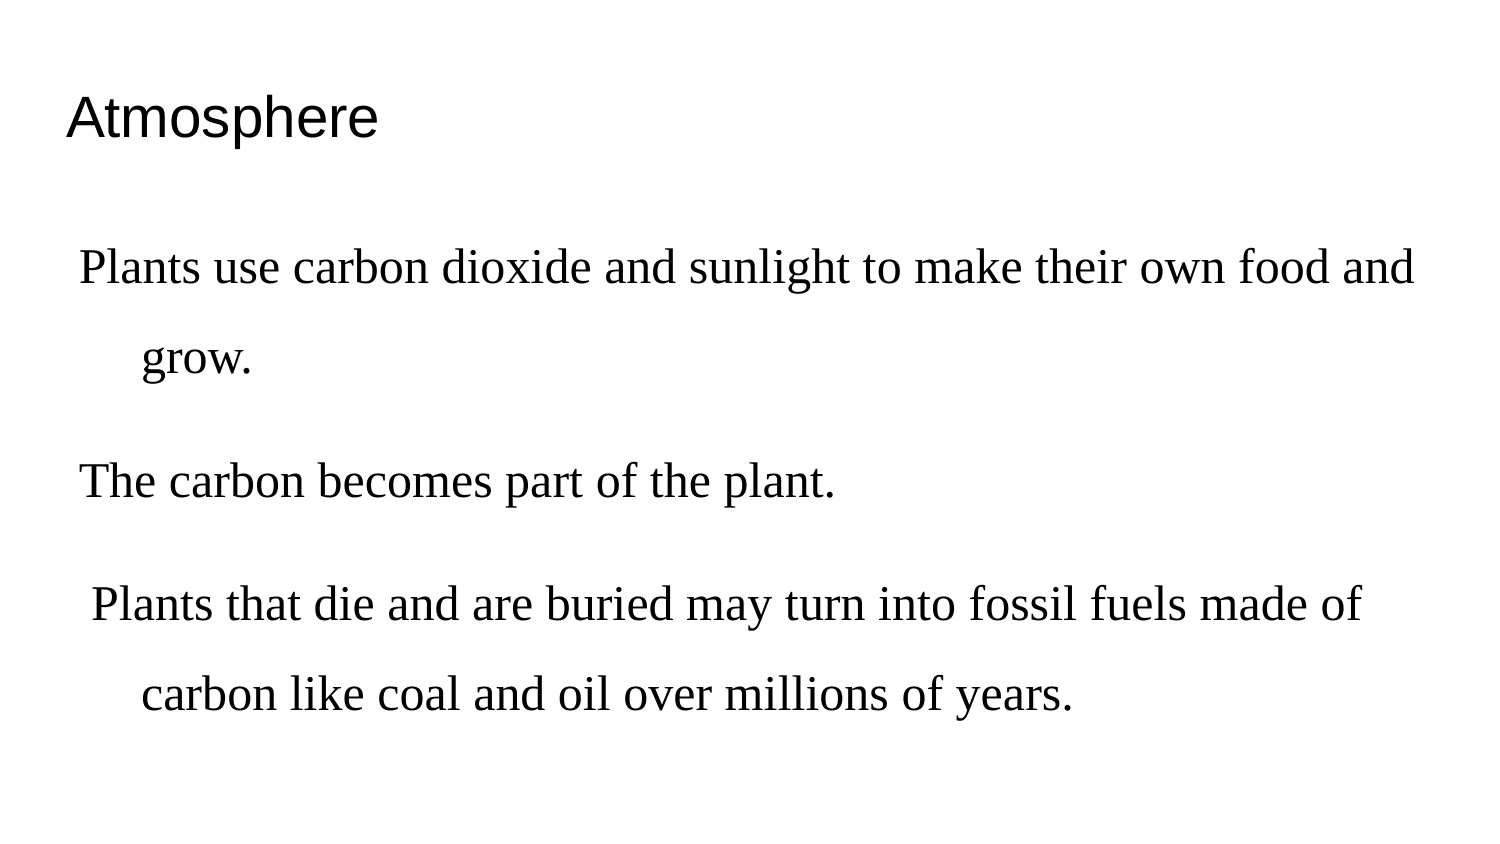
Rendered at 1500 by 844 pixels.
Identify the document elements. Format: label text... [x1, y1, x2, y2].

title Atmosphere [51, 63, 1449, 158]
list Plants use carbon dioxide and sunlight to make their own food and grow. The carbon becomes part of the plant. Plants that die and are buried may turn into fossil fuels made of carbon like coal and oil over millions of years. [51, 189, 1449, 750]
